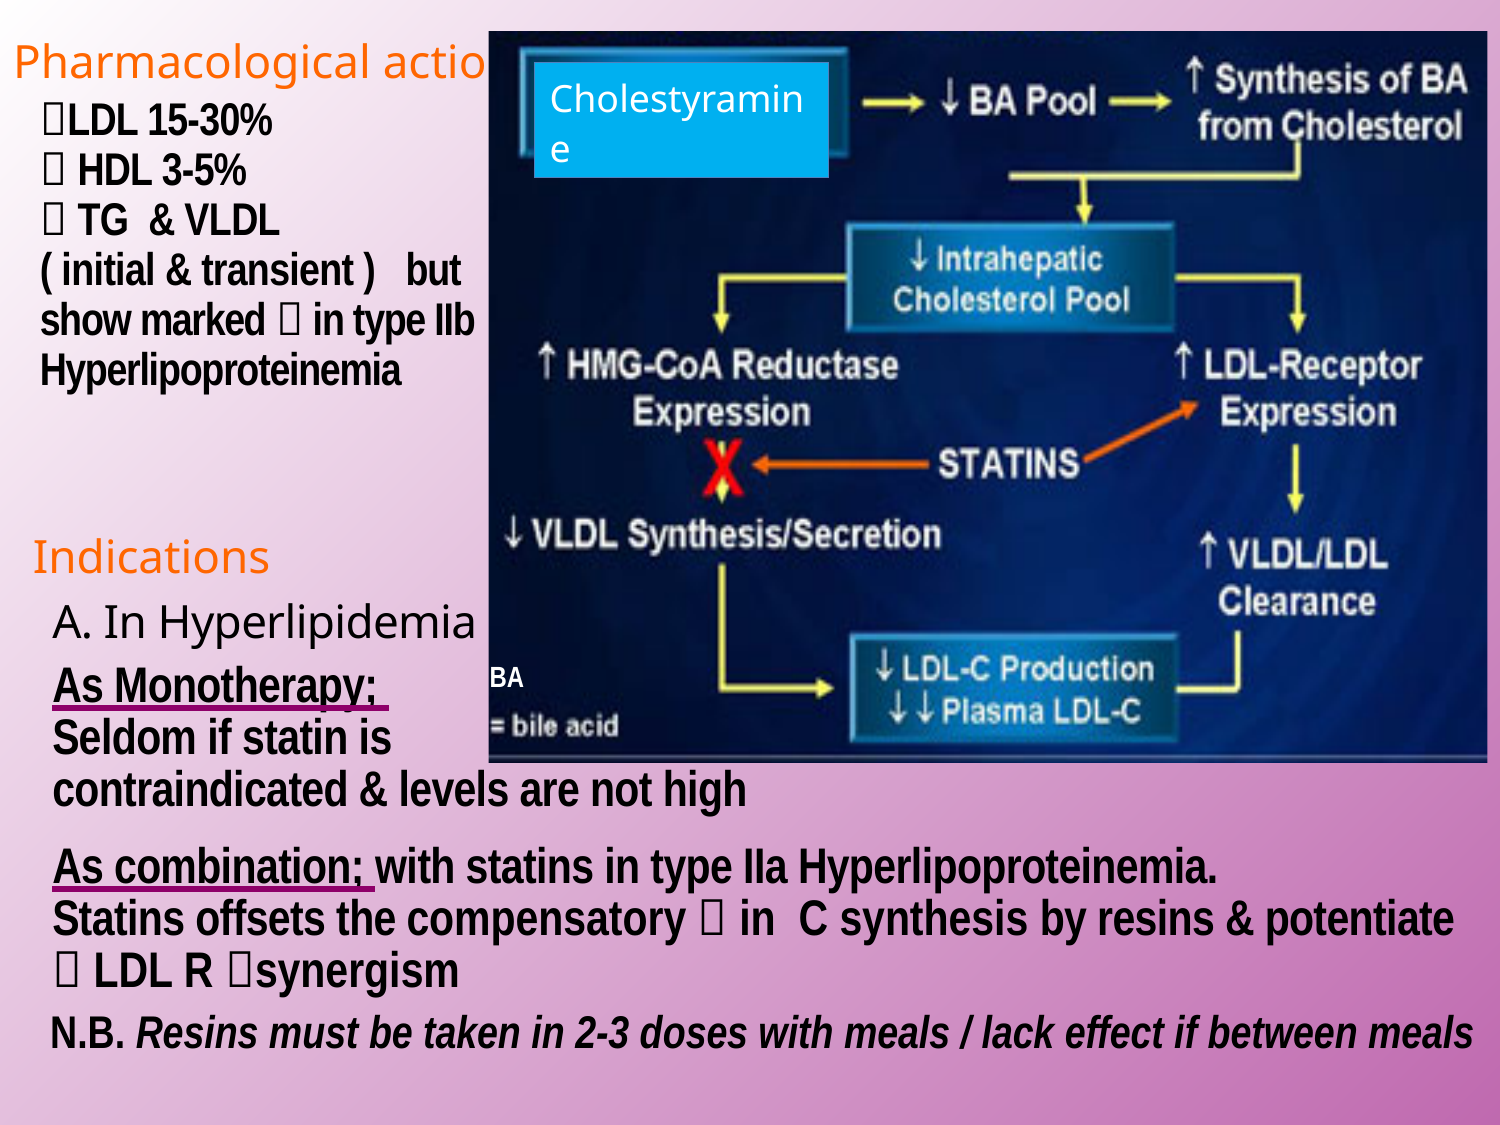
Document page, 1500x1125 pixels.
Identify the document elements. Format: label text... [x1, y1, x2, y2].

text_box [474, 30, 1488, 763]
text_box A. In Hyperlipidemia As Monotherapy; Seldom if statin is contraindicated & levels are not high As combination; with statins in type IIa Hyperlipoproteinemia. Statins offsets the compensatory  in C synthesis by resins & potentiate  LDL R synergism [37, 588, 1475, 994]
text_box LDL 15-30%  HDL 3-5%  TG & VLDL ( initial & transient ) but show marked  in type IIb Hyperlipoproteinemia [24, 87, 469, 403]
text_box Pharmacological action [0, 24, 530, 95]
text_box Indications [18, 519, 286, 590]
text_box N.B. Resins must be taken in 2-3 doses with meals / lack effect if between meals [35, 994, 1500, 1065]
